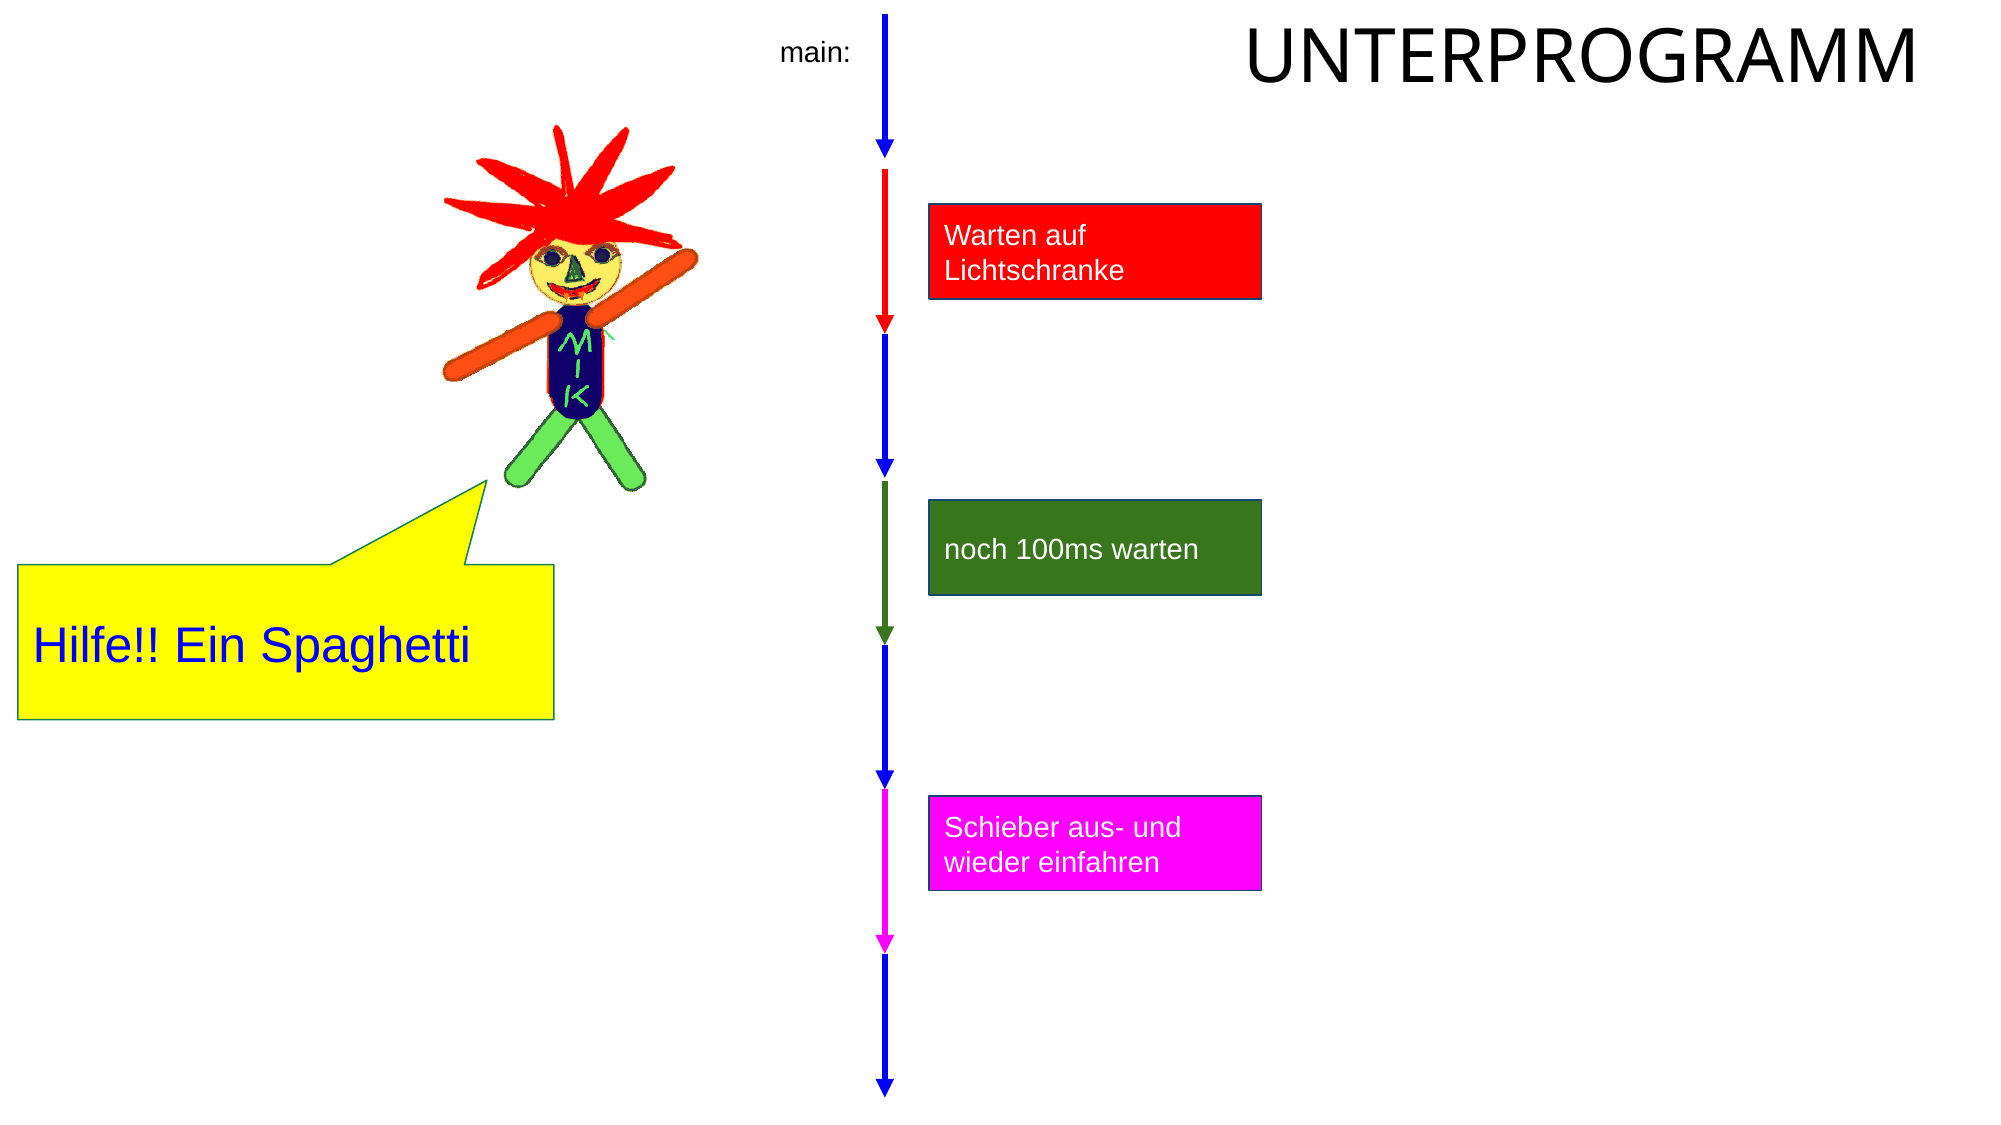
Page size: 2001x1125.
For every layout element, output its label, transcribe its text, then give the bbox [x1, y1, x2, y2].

text_box Warten auf Lichtschranke [929, 204, 1262, 299]
picture [415, 115, 715, 501]
text_box main: [764, 17, 882, 98]
text_box noch 100ms warten [929, 500, 1262, 595]
text_box Hilfe!! Ein Spaghetti [17, 509, 554, 720]
text_box Schieber aus- und wieder einfahren [929, 795, 1262, 891]
title UNTERPROGRAMM [1228, 0, 2000, 116]
